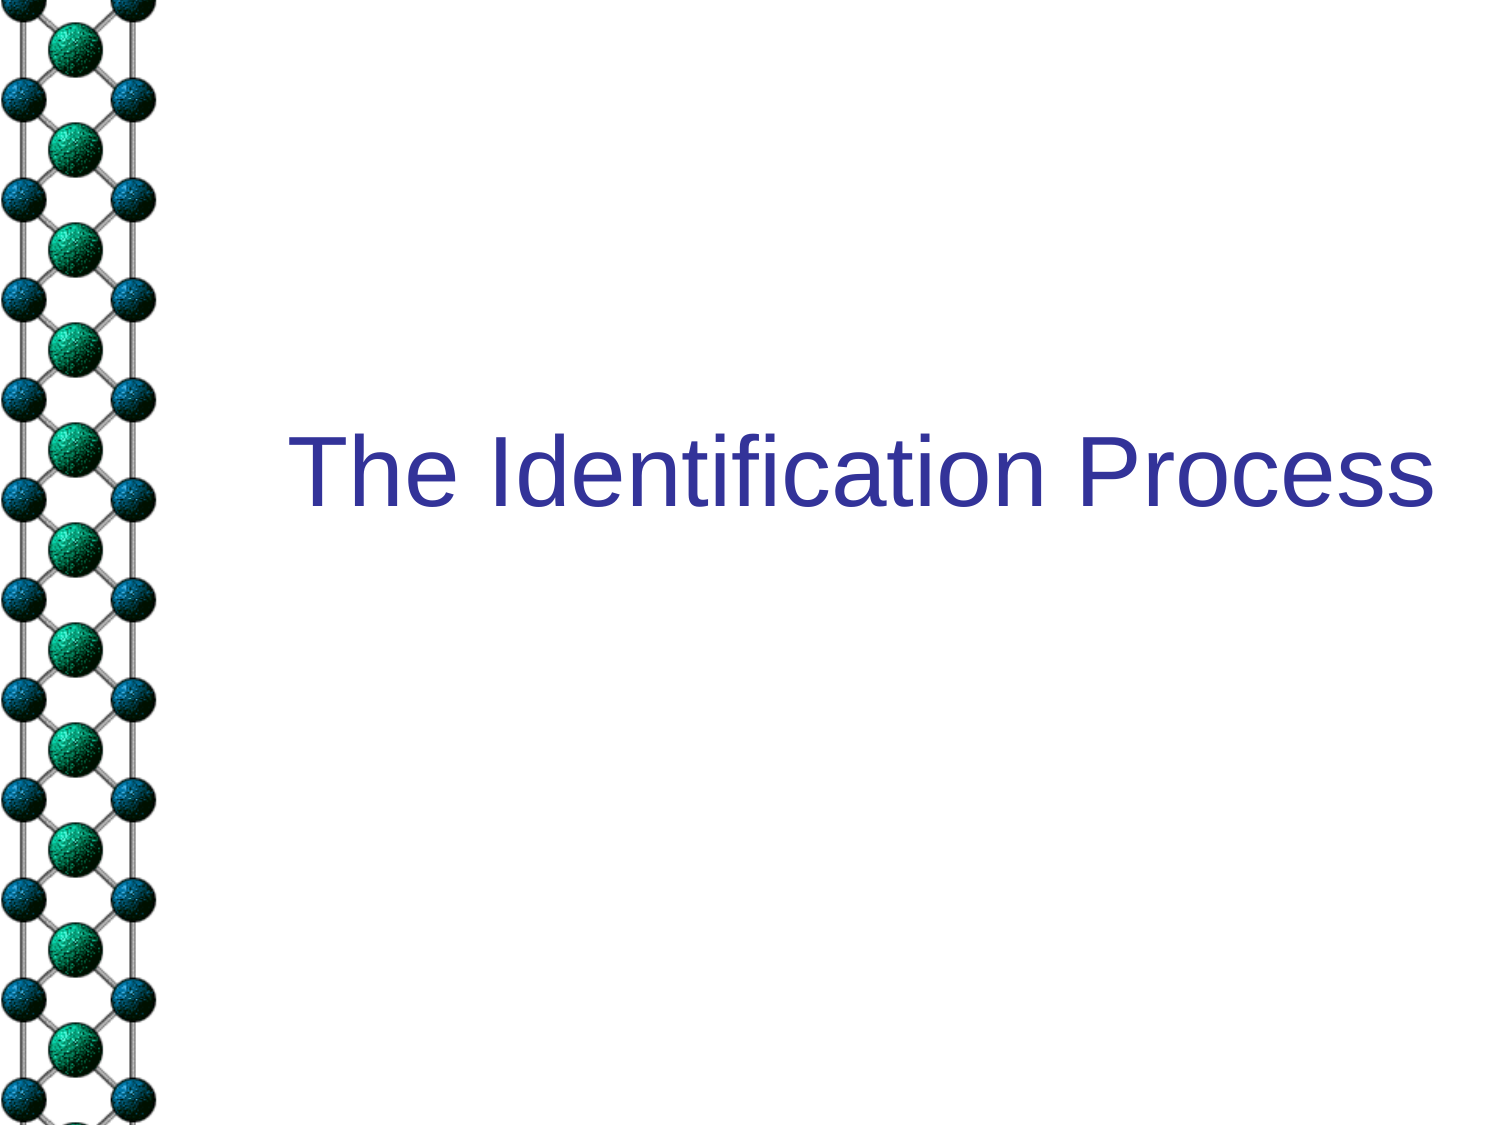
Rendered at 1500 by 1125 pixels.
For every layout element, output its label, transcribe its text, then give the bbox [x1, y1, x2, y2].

picture [0, 0, 1500, 1125]
list The Identification Process [224, 287, 1500, 534]
